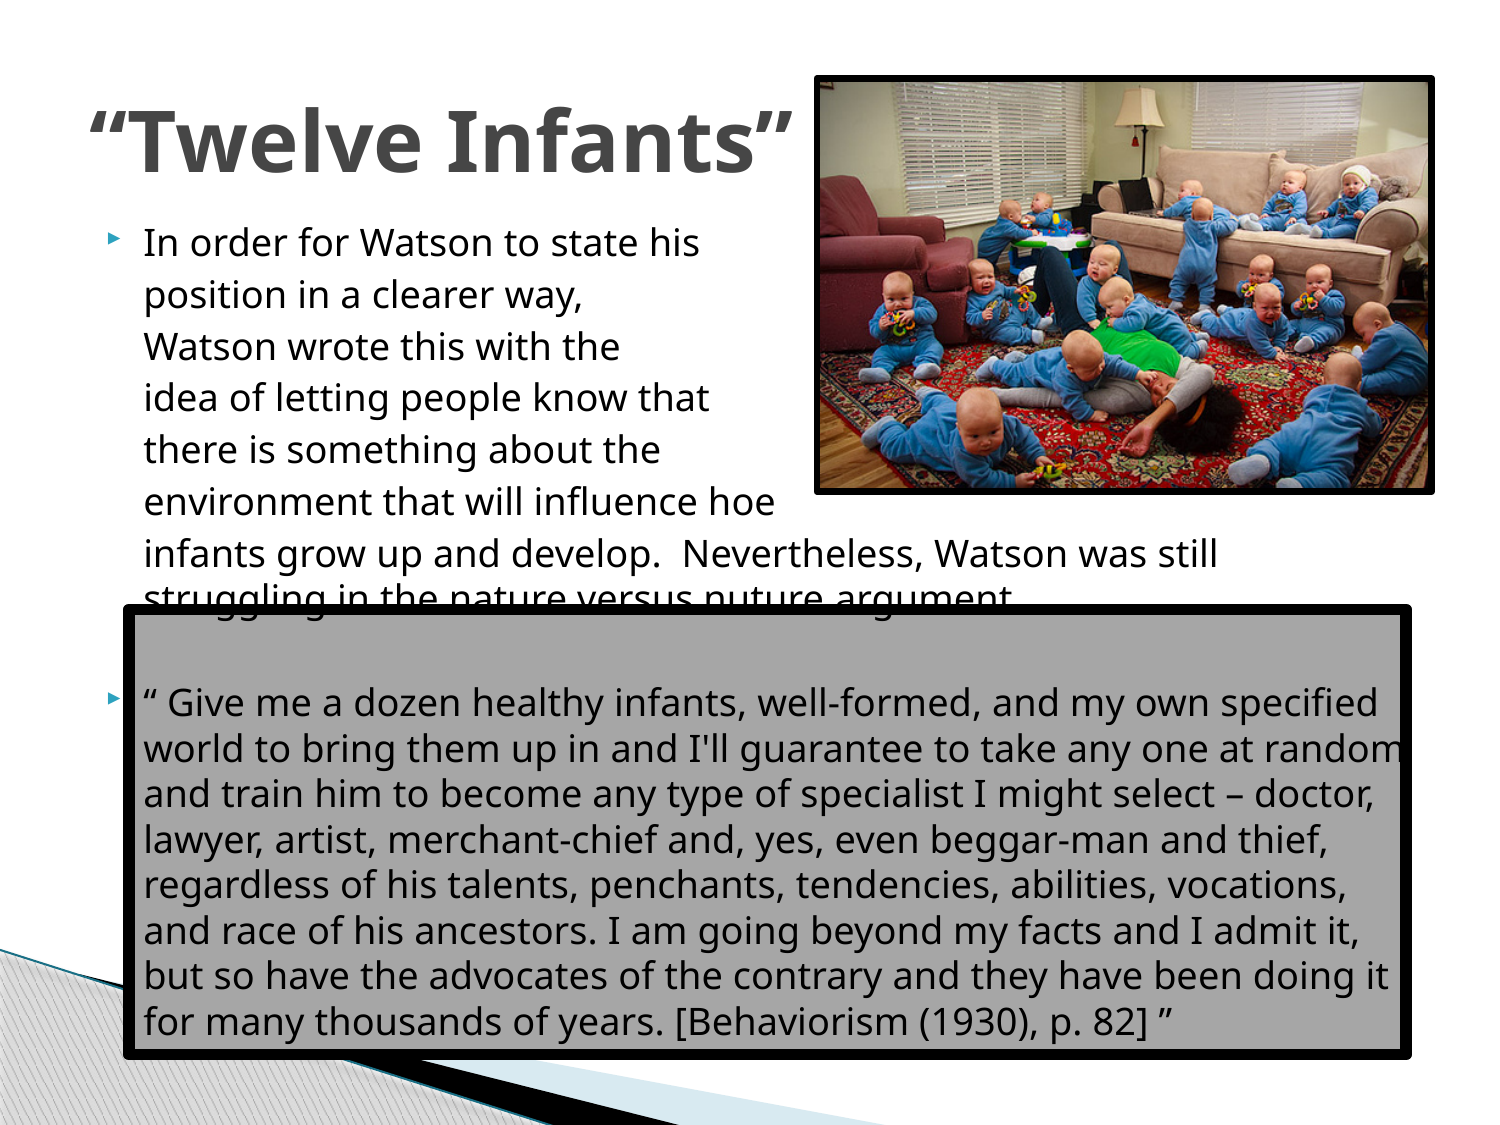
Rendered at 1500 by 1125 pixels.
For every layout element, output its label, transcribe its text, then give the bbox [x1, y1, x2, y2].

picture [820, 81, 1429, 489]
title “Twelve Infants” [75, 45, 1425, 233]
list In order for Watson to state his position in a clearer way, Watson wrote this with the idea of letting people know that there is something about the environment that will influence hoe infants grow up and develop. Nevertheless, Watson was still struggling in the nature versus nuture argument. “ Give me a dozen healthy infants, well-formed, and my own specified world to bring them up in and I'll guarantee to take any one at random and train him to become any type of specialist I might select – doctor, lawyer, artist, merchant-chief and, yes, even beggar-man and thief, regardless of his talents, penchants, tendencies, abilities, vocations, and race of his ancestors. I am going beyond my facts and I admit it, but so have the advocates of the contrary and they have been doing it for many thousands of years. [Behaviorism (1930), p. 82] ” [75, 233, 1425, 1079]
